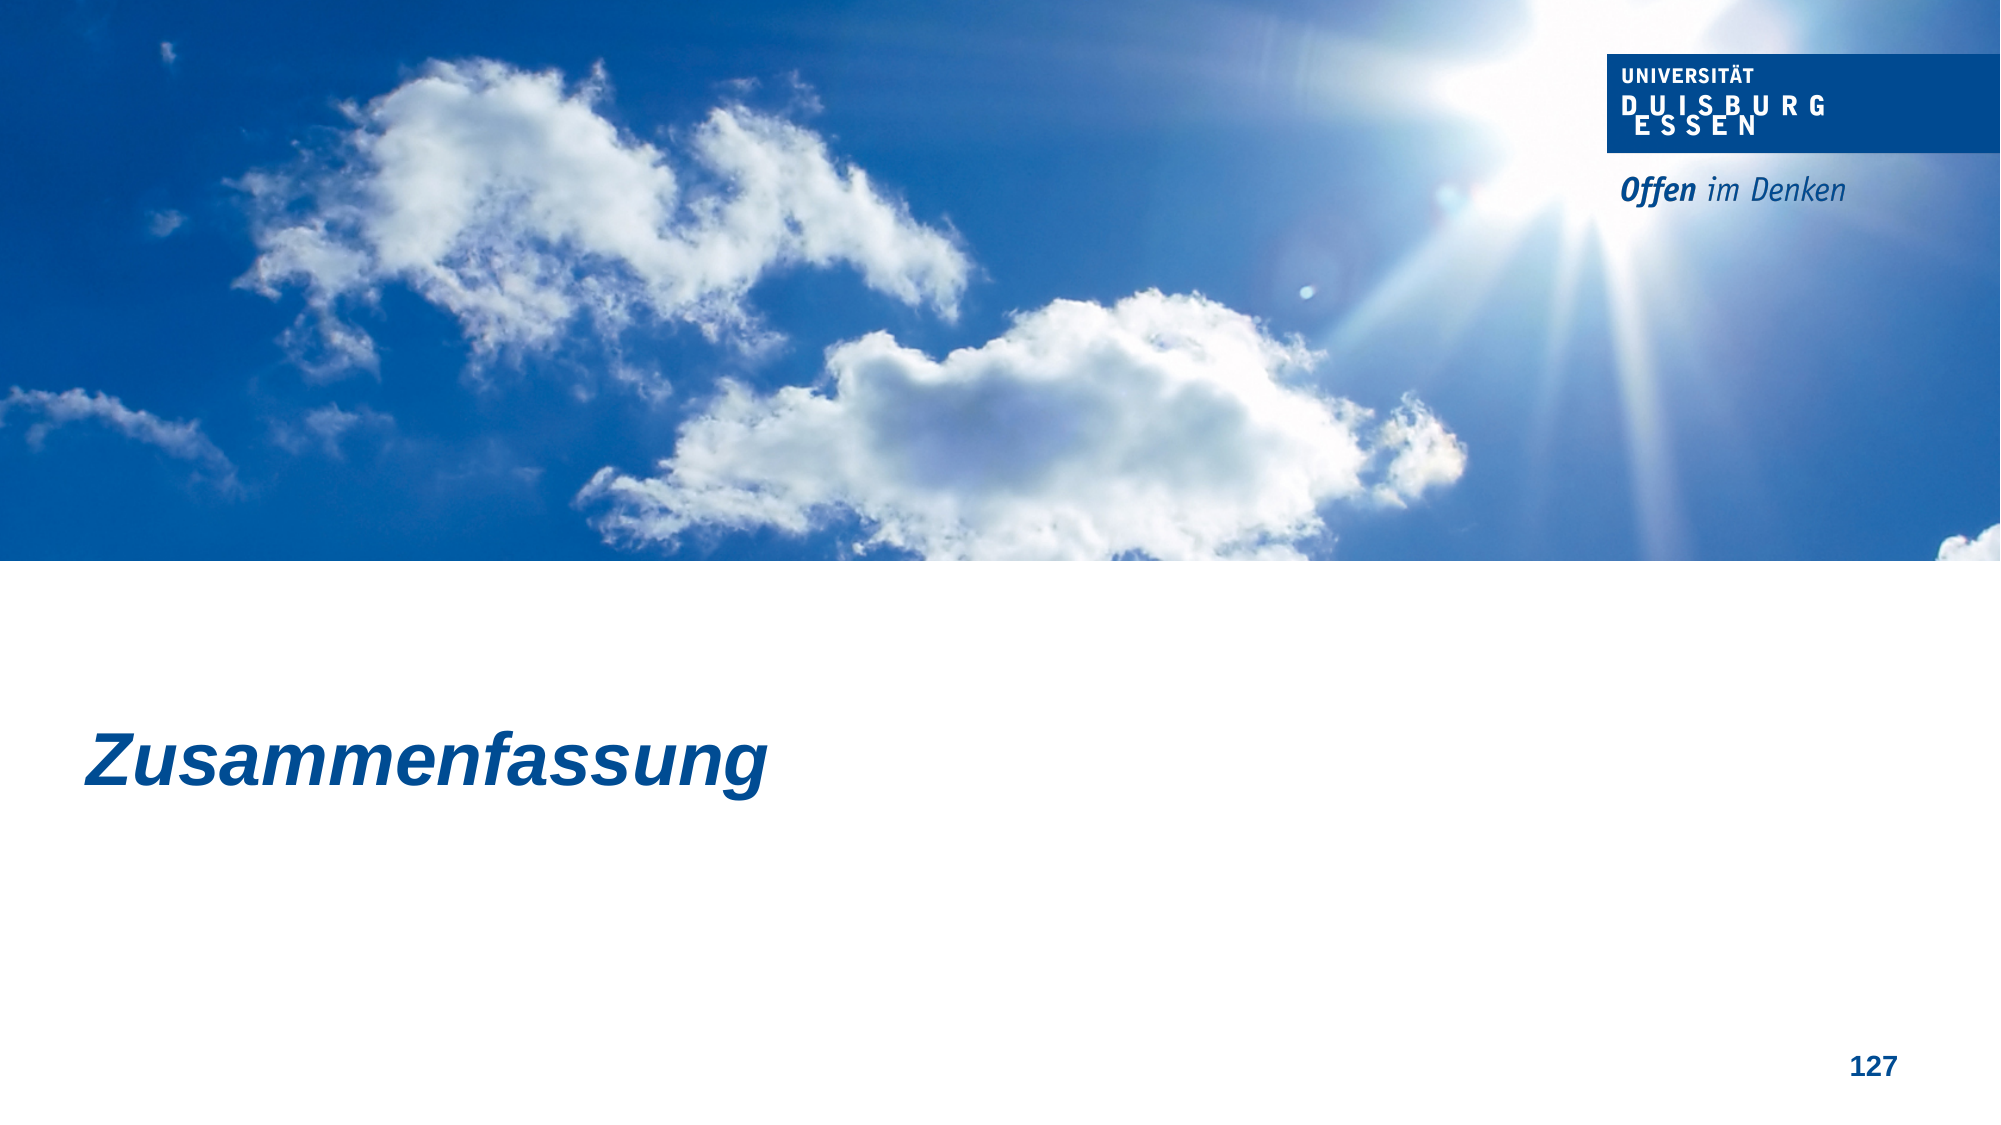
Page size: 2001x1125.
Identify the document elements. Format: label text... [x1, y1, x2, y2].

list Zusammenfassung [86, 710, 1276, 789]
picture [0, 0, 2000, 561]
slide_number 127 [1677, 1039, 1914, 1081]
